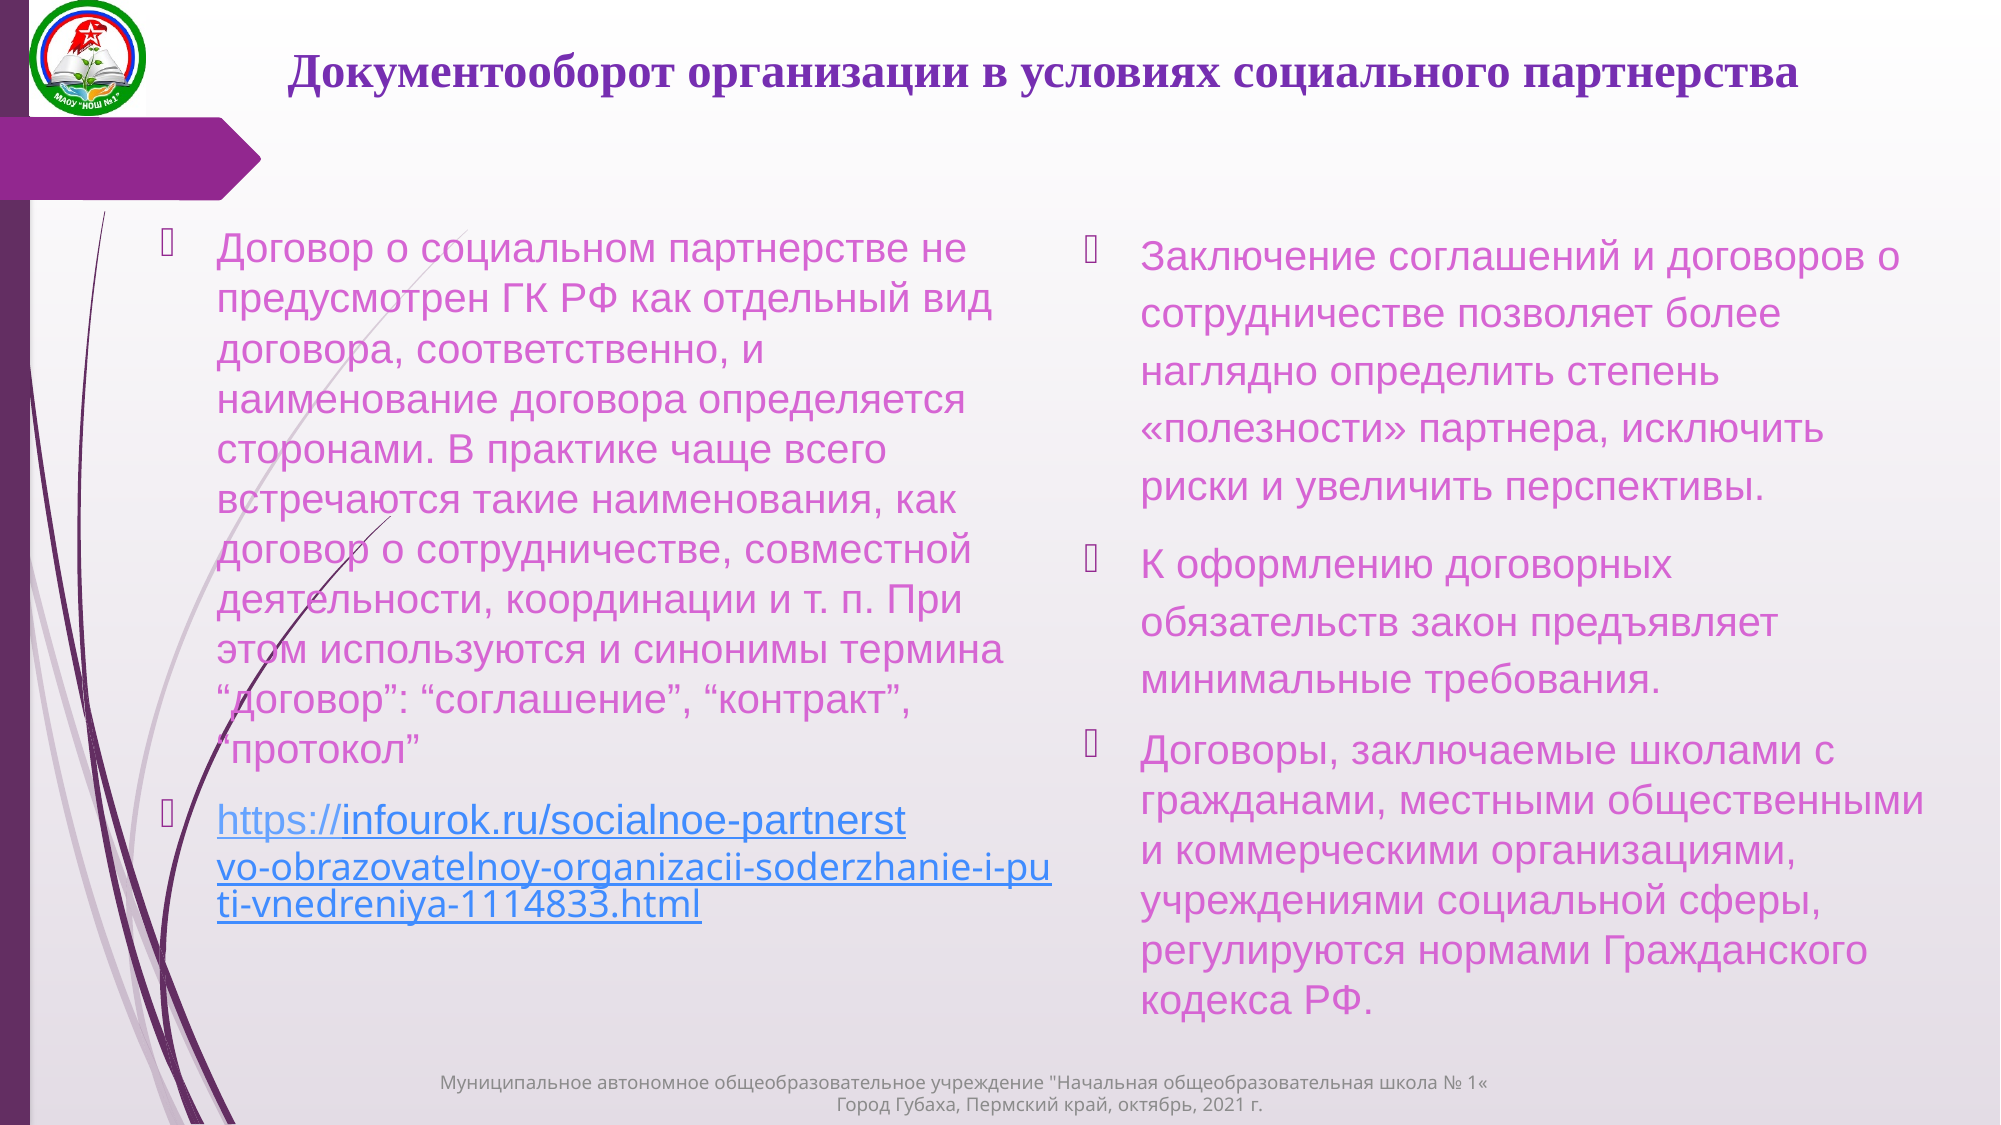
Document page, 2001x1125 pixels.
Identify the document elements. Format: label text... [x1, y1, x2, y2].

footer Муниципальное автономное общеобразовательное учреждение "Начальная общеобразовательная школа № 1« Город Губаха, Пермский край, октябрь, 2021 г. [424, 1061, 1675, 1125]
picture [29, 0, 146, 117]
title Документооборот организации в условиях социального партнерства [272, 22, 1888, 213]
list Заключение соглашений и договоров о сотрудничестве позволяет более наглядно определить степень «полезности» партнера, исключить риски и увеличить перспективы. К оформлению договорных обязательств закон предъявляет минимальные требования. Договоры, заключаемые школами с гражданами, местными общественными и коммерческими организациями, учреждениями социальной сферы, регулируются нормами Гражданского кодекса РФ. [1069, 213, 1953, 1062]
list Договор о социальном партнерстве не предусмотрен ГК РФ как отдельный вид договора, соответственно, и наименование договора определяется сторонами. В практике чаще всего встречаются такие наименования, как договор о сотрудничестве, совместной деятельности, координации и т. п. При этом используются и синонимы термина “договор”: “соглашение”, “контракт”, “протокол” https://infourok.ru/socialnoe-partnerstvo-obrazovatelnoy-organizacii-soderzhanie-i-puti-vnedreniya-1114833.html [145, 213, 1069, 1062]
